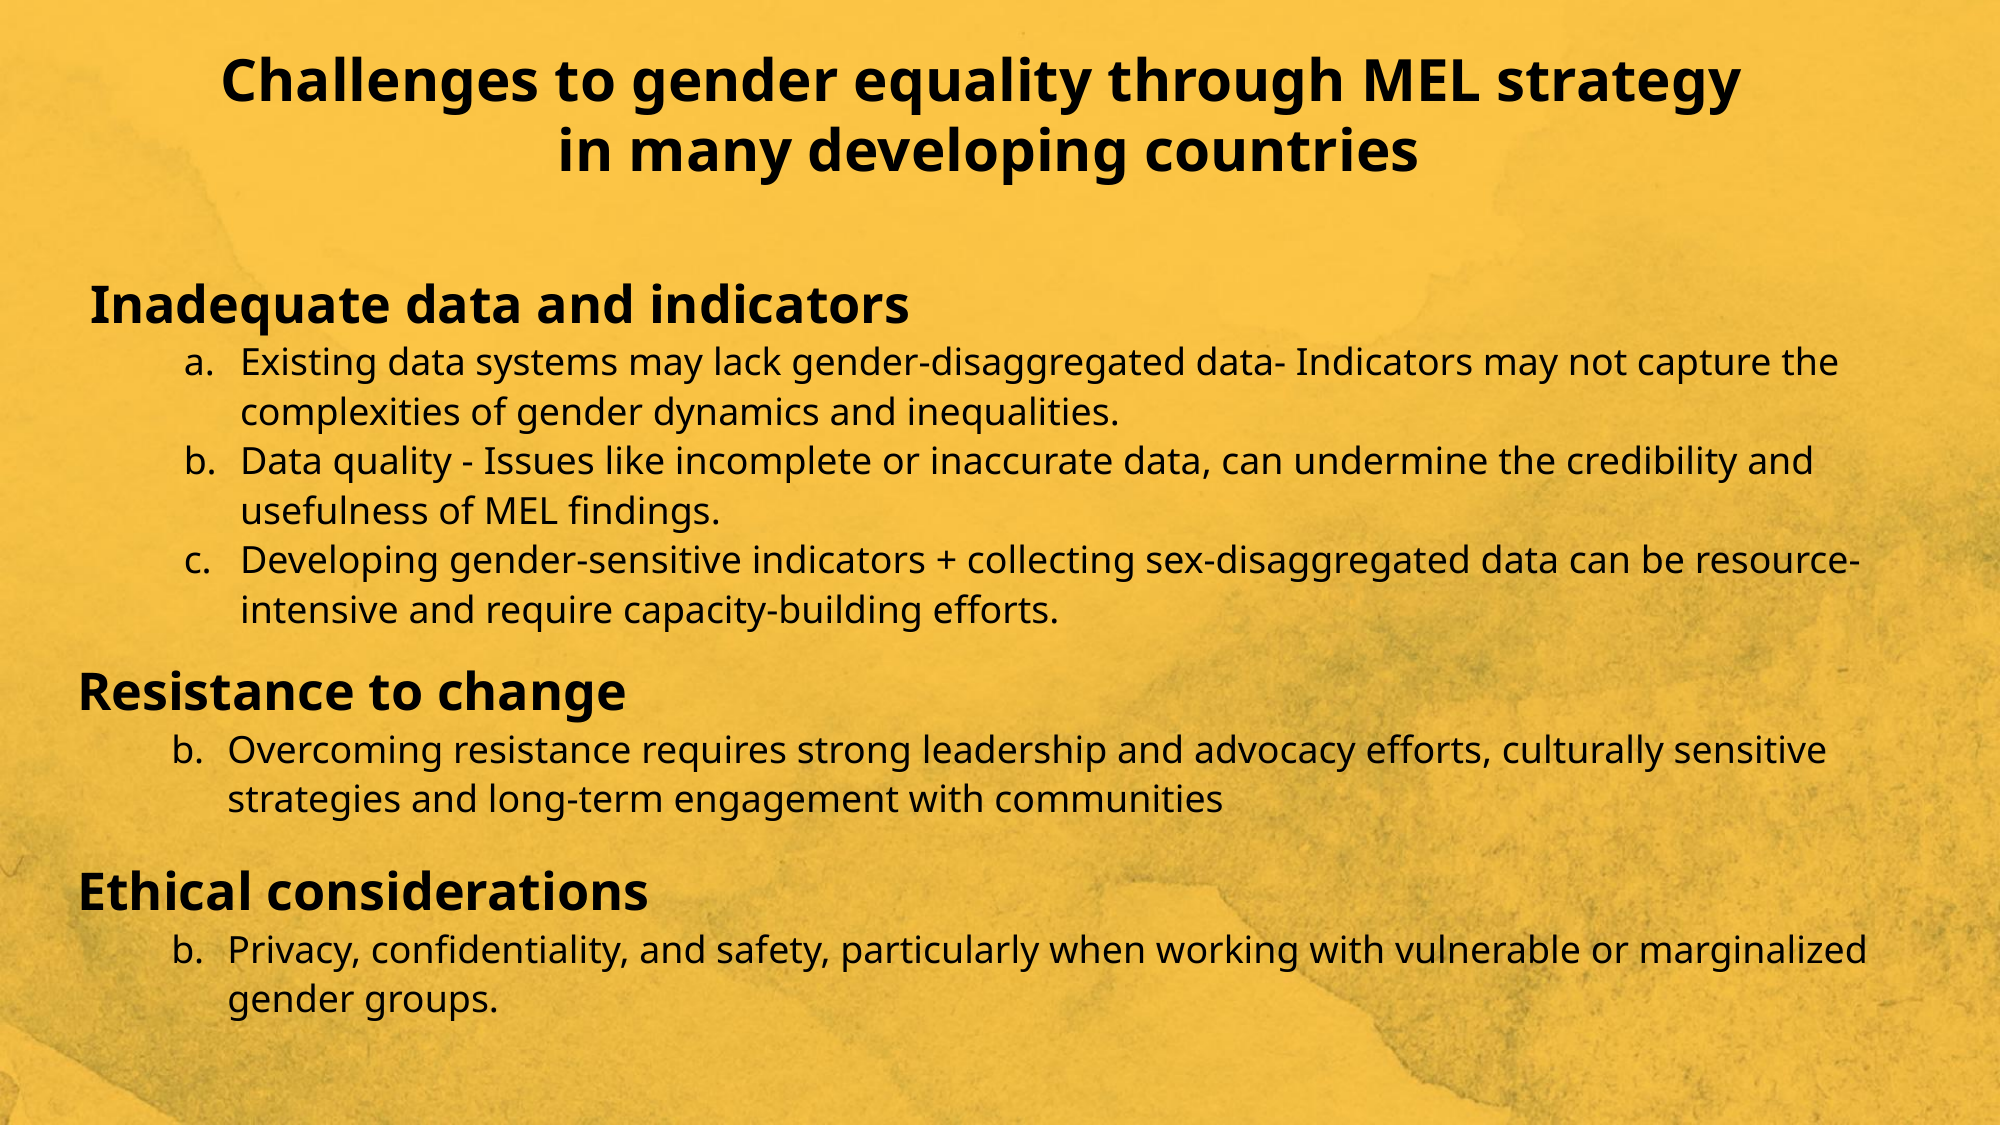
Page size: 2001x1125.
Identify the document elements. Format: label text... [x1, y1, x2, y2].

text_box Resistance to change Overcoming resistance requires strong leadership and advocacy efforts, culturally sensitive strategies and long-term engagement with communities [62, 637, 1913, 836]
title Challenges to gender equality through MEL strategy in many developing countries [43, 18, 1935, 209]
picture [0, 0, 2000, 1125]
text_box Ethical considerations Privacy, confidentiality, and safety, particularly when working with vulnerable or marginalized gender groups. [62, 837, 1893, 1036]
text_box Inadequate data and indicators Existing data systems may lack gender-disaggregated data- Indicators may not capture the complexities of gender dynamics and inequalities. Data quality - Issues like incomplete or inaccurate data, can undermine the credibility and usefulness of MEL findings. Developing gender-sensitive indicators + collecting sex-disaggregated data can be resource-intensive and require capacity-building efforts. [75, 249, 1925, 646]
